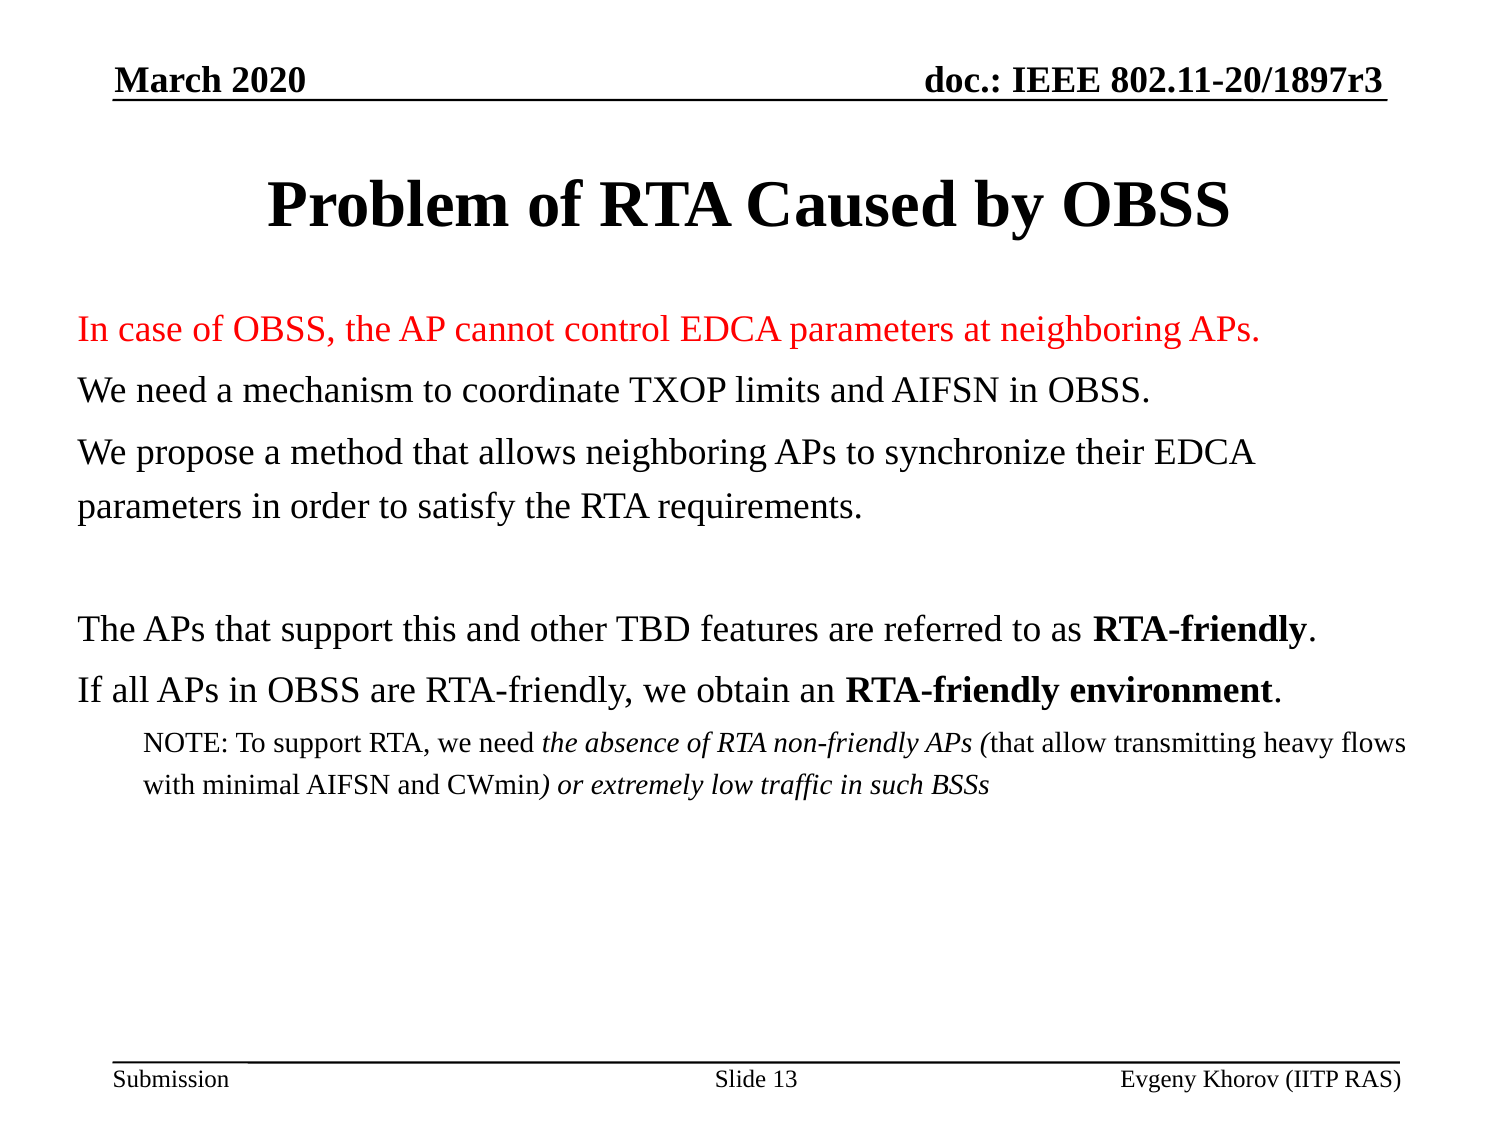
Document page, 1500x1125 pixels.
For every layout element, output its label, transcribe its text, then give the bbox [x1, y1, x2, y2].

title Problem of RTA Caused by OBSS [112, 112, 1388, 287]
footer Evgeny Khorov (IITP RAS) [949, 1061, 1402, 1093]
slide_number 13 [712, 1061, 800, 1093]
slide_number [114, 54, 309, 101]
list In case of OBSS, the AP cannot control EDCA parameters at neighboring APs. We need a mechanism to coordinate TXOP limits and AIFSN in OBSS. We propose a method that allows neighboring APs to synchronize their EDCA parameters in order to satisfy the RTA requirements. The APs that support this and other TBD features are referred to as RTA-friendly. If all APs in OBSS are RTA-friendly, we obtain an RTA-friendly environment. NOTE: To support RTA, we need the absence of RTA non-friendly APs (that allow transmitting heavy flows with minimal AIFSN and CWmin) or extremely low traffic in such BSSs [62, 287, 1438, 963]
